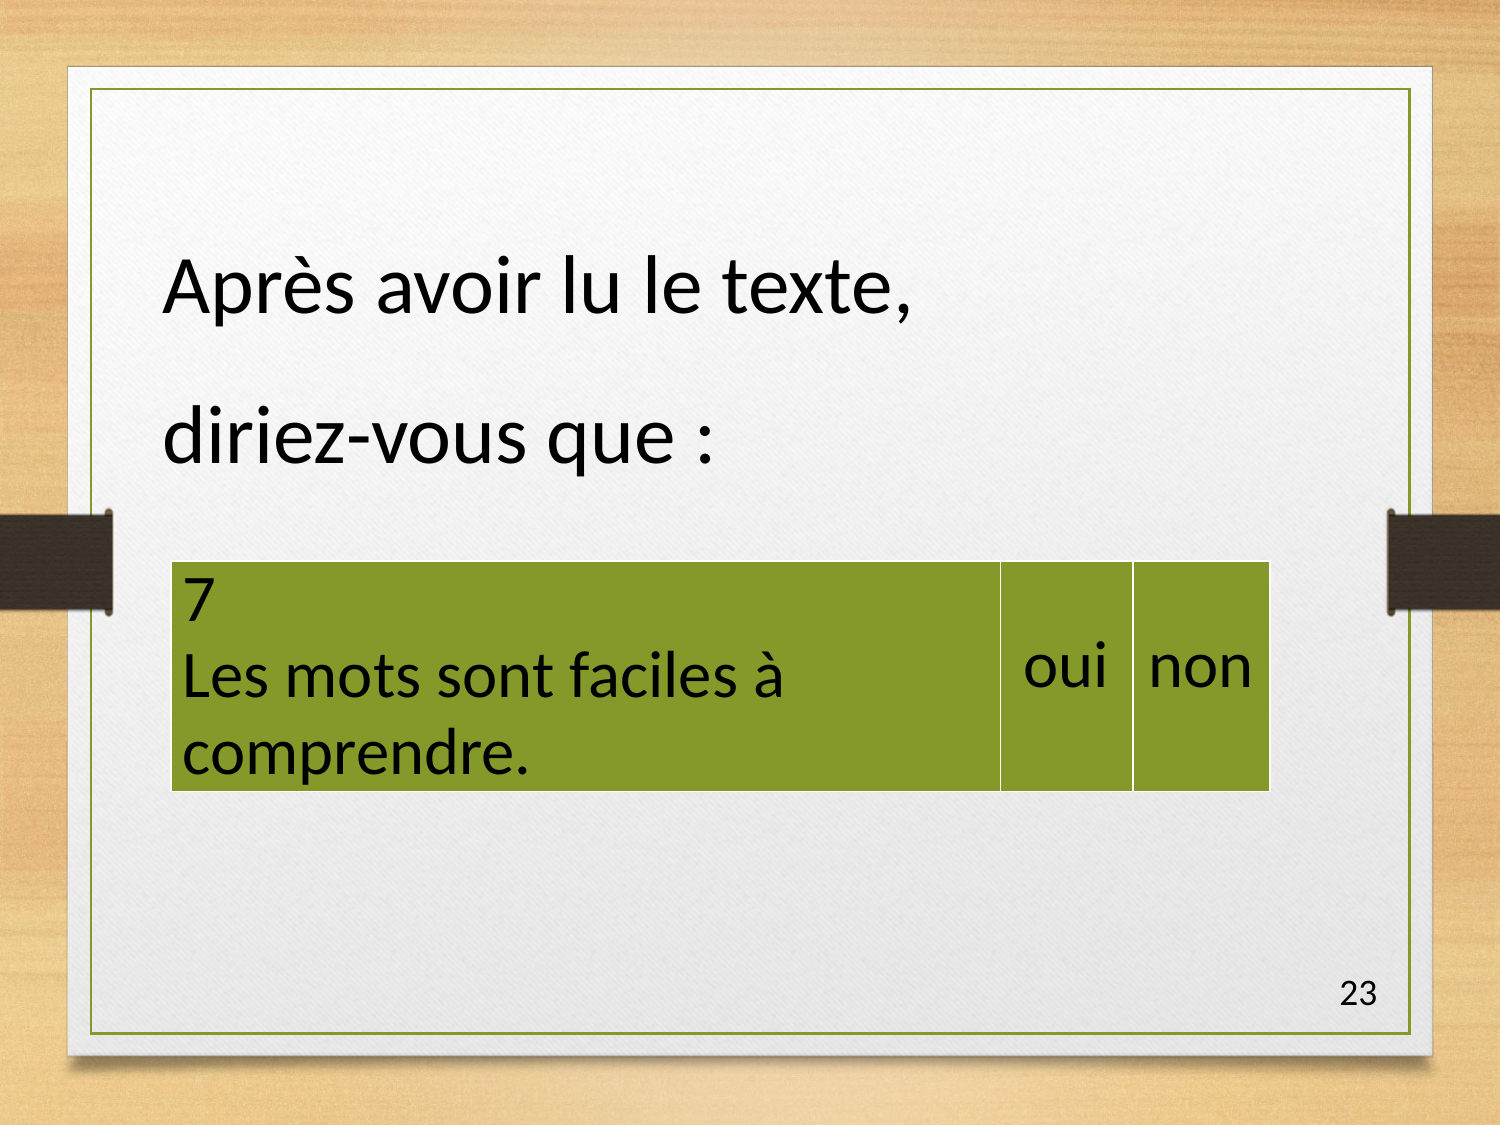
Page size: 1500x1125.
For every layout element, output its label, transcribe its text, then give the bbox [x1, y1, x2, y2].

picture [0, 0, 1500, 1125]
table_header 7 Les mots sont faciles à comprendre. [172, 562, 1000, 791]
text_box 23 [1324, 960, 1399, 1020]
table_header non [1134, 562, 1269, 791]
table_header oui [1001, 562, 1132, 791]
list Après avoir lu le texte, diriez-vous que : [147, 172, 1353, 964]
